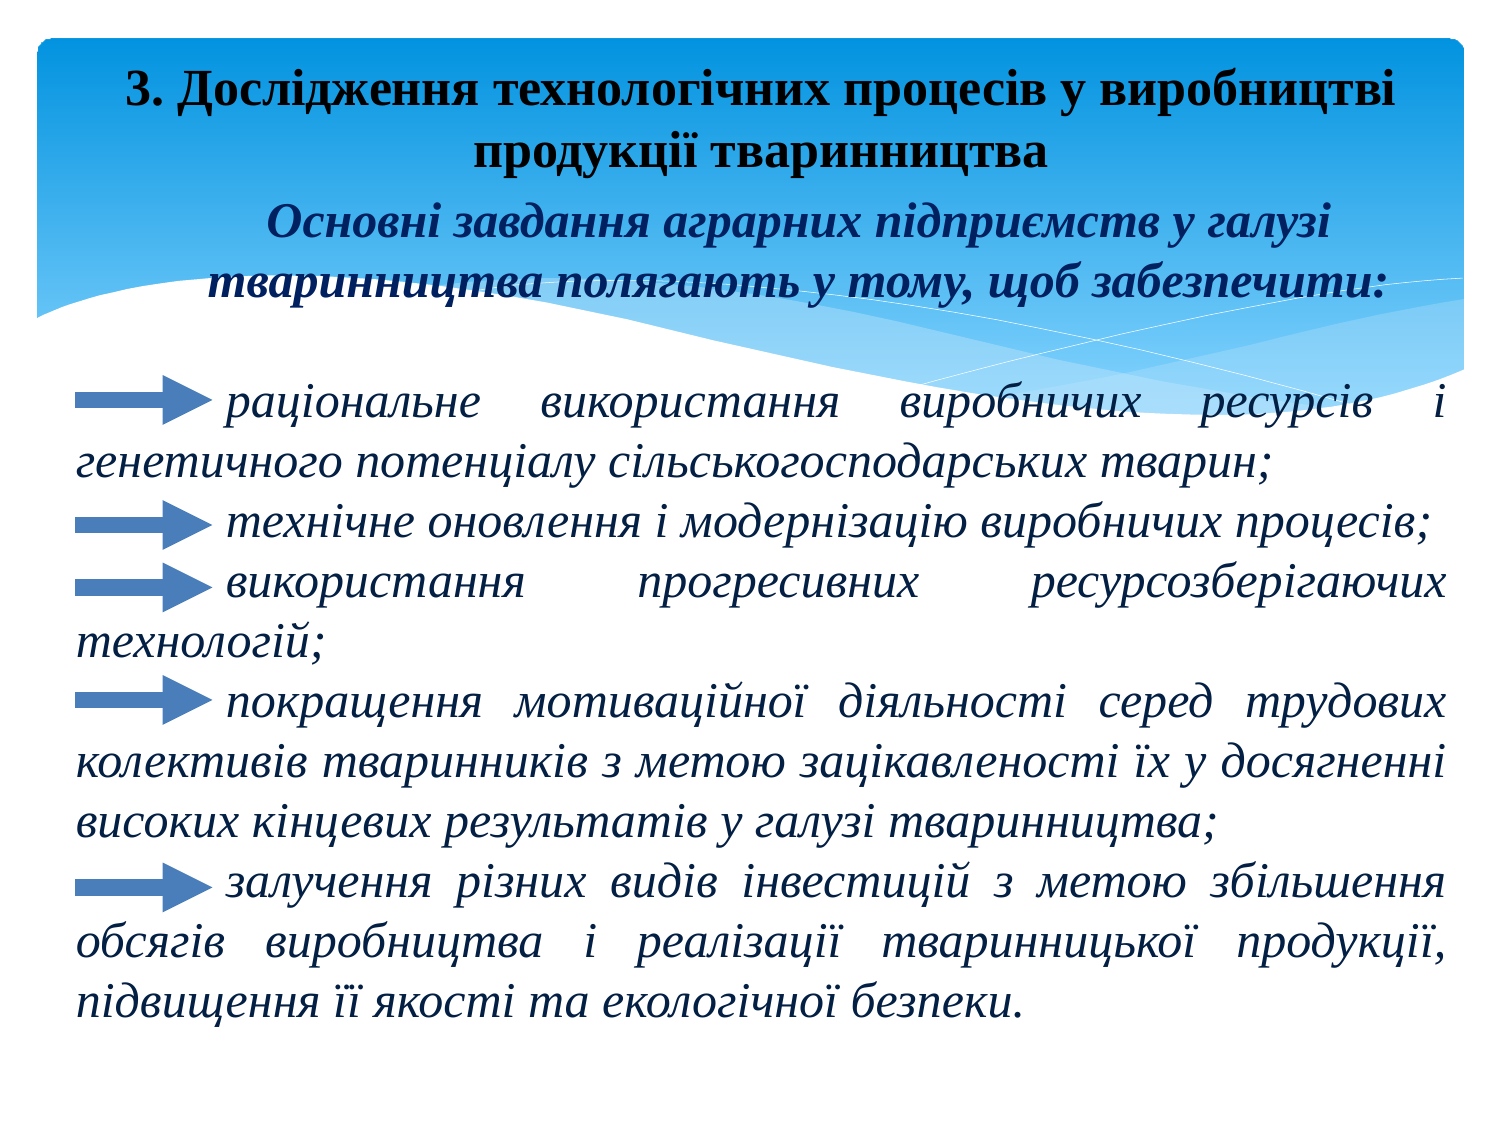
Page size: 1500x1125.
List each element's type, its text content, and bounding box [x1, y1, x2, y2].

picture [37, 88, 1464, 317]
list Основні завдання аграрних підприємств у галузі тваринництва полягають у тому, щоб забезпечити: раціональне використання виробничих ресурсів і генетичного потенціалу сільськогосподарських тварин; технічне оновлення і модернізацію виробничих процесів; використання прогресивних ресурсозберігаючих технологій; покращення мотиваційної діяльності серед трудових колективів тваринників з метою зацікавленості їх у досягненні високих кінцевих результатів у галузі тваринництва; залучення різних видів інвестицій з метою збільшення обсягів виробництва і реалізації тваринницької продукції, підвищення її якості та екологічної безпеки. [75, 187, 1447, 1082]
text_box 3. Дослідження технологічних процесів у виробництві продукції тваринництва [56, 46, 1466, 186]
picture [37, 37, 50, 46]
picture [1451, 37, 1464, 46]
